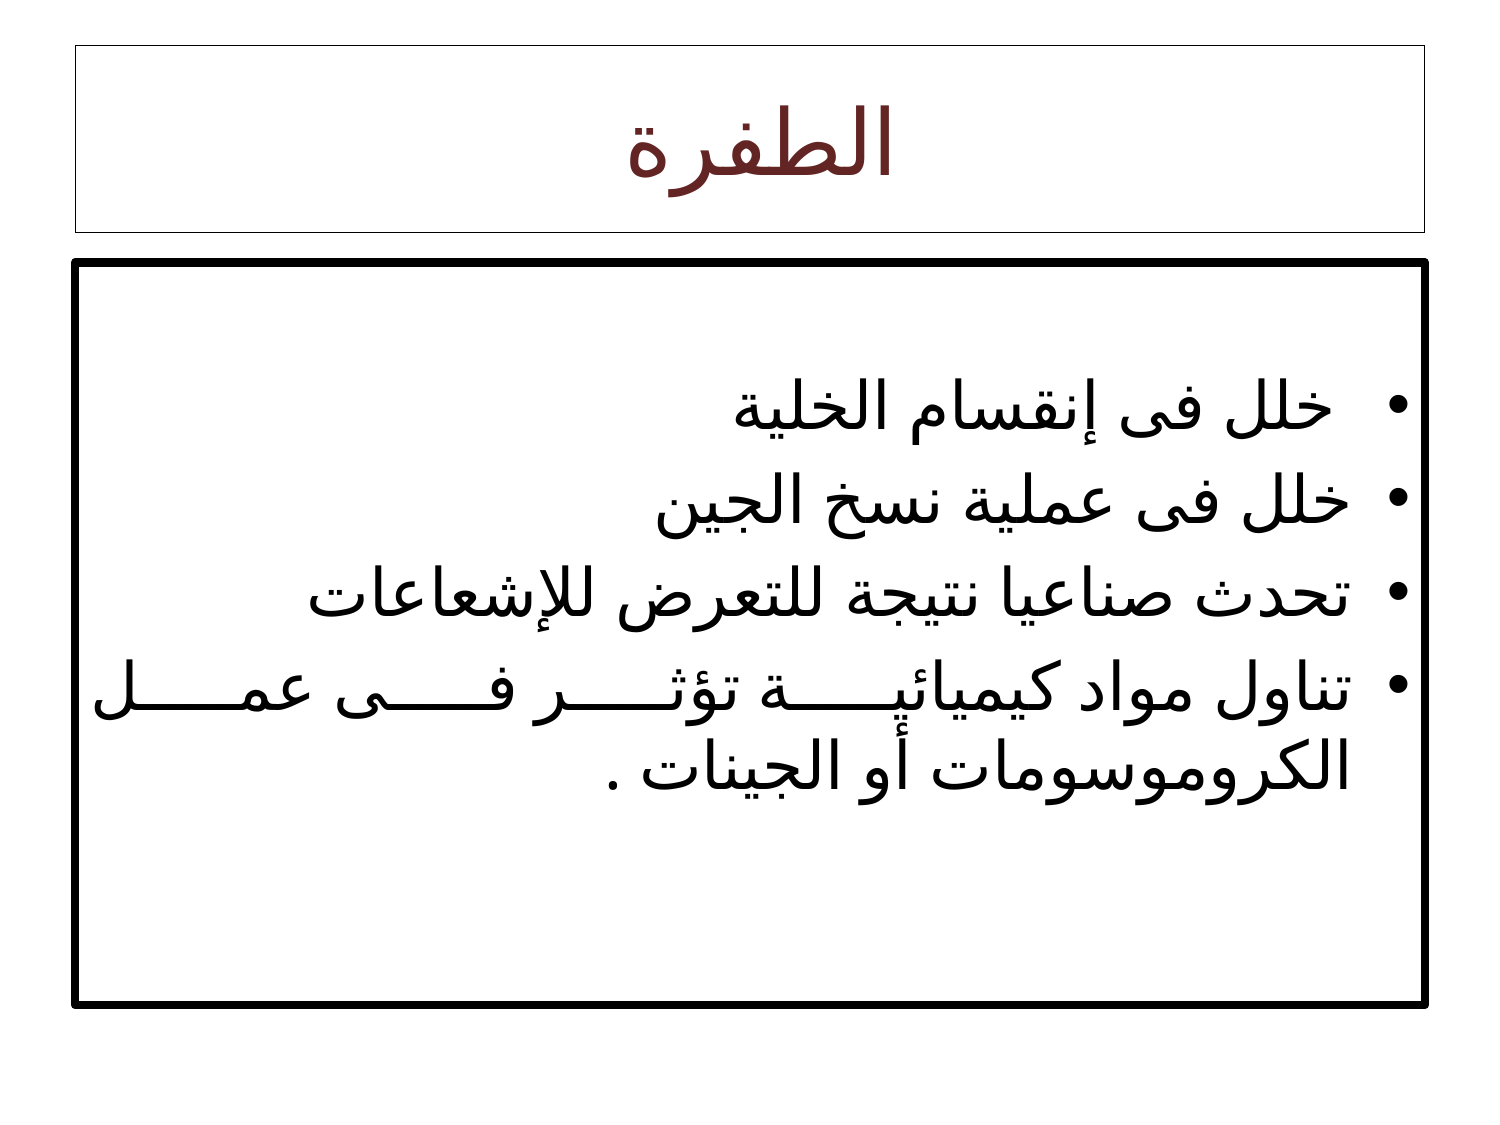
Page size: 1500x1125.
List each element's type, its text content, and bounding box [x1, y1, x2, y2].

list خلل فى إنقسام الخلية خلل فى عملية نسخ الجين تحدث صناعيا نتيجة للتعرض للإشعاعات تناول مواد كيميائية تؤثر فى عمل الكروموسومات أو الجينات . [75, 262, 1425, 1005]
title الطفرة [75, 45, 1425, 233]
